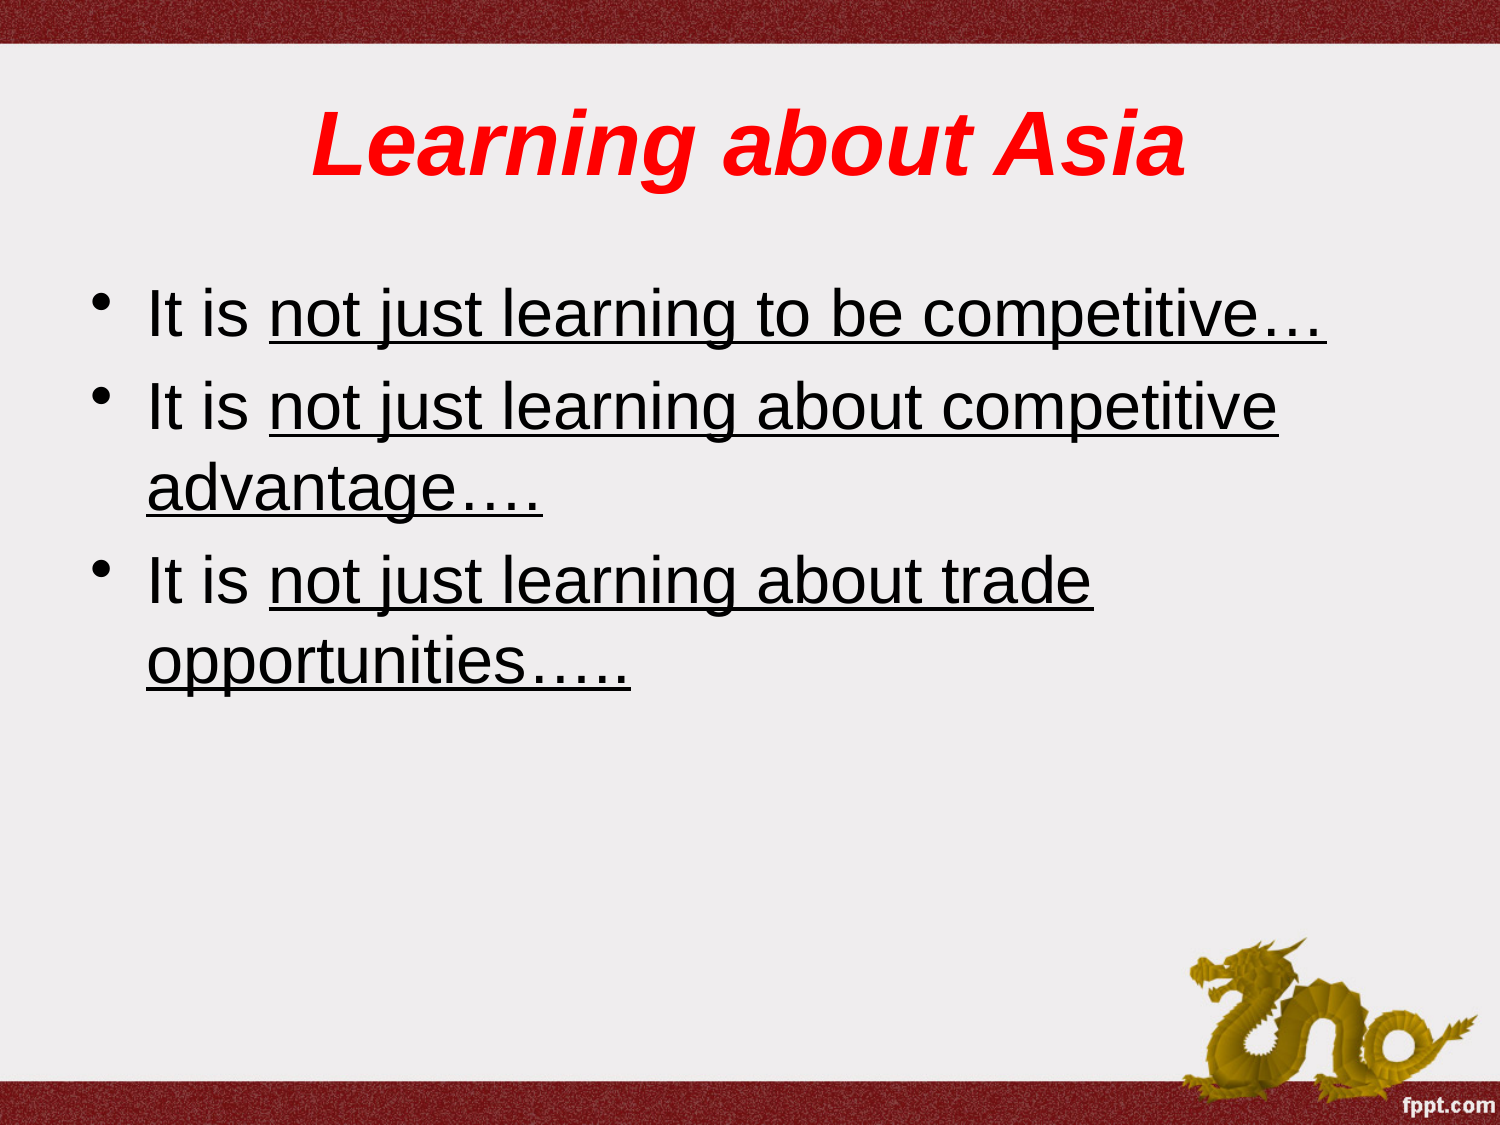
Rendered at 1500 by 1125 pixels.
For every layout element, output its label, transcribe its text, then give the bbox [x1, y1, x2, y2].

list It is not just learning to be competitive… It is not just learning about competitive advantage…. It is not just learning about trade opportunities….. [74, 262, 1426, 1006]
title Learning about Asia [74, 44, 1426, 233]
picture [0, 0, 1500, 1125]
